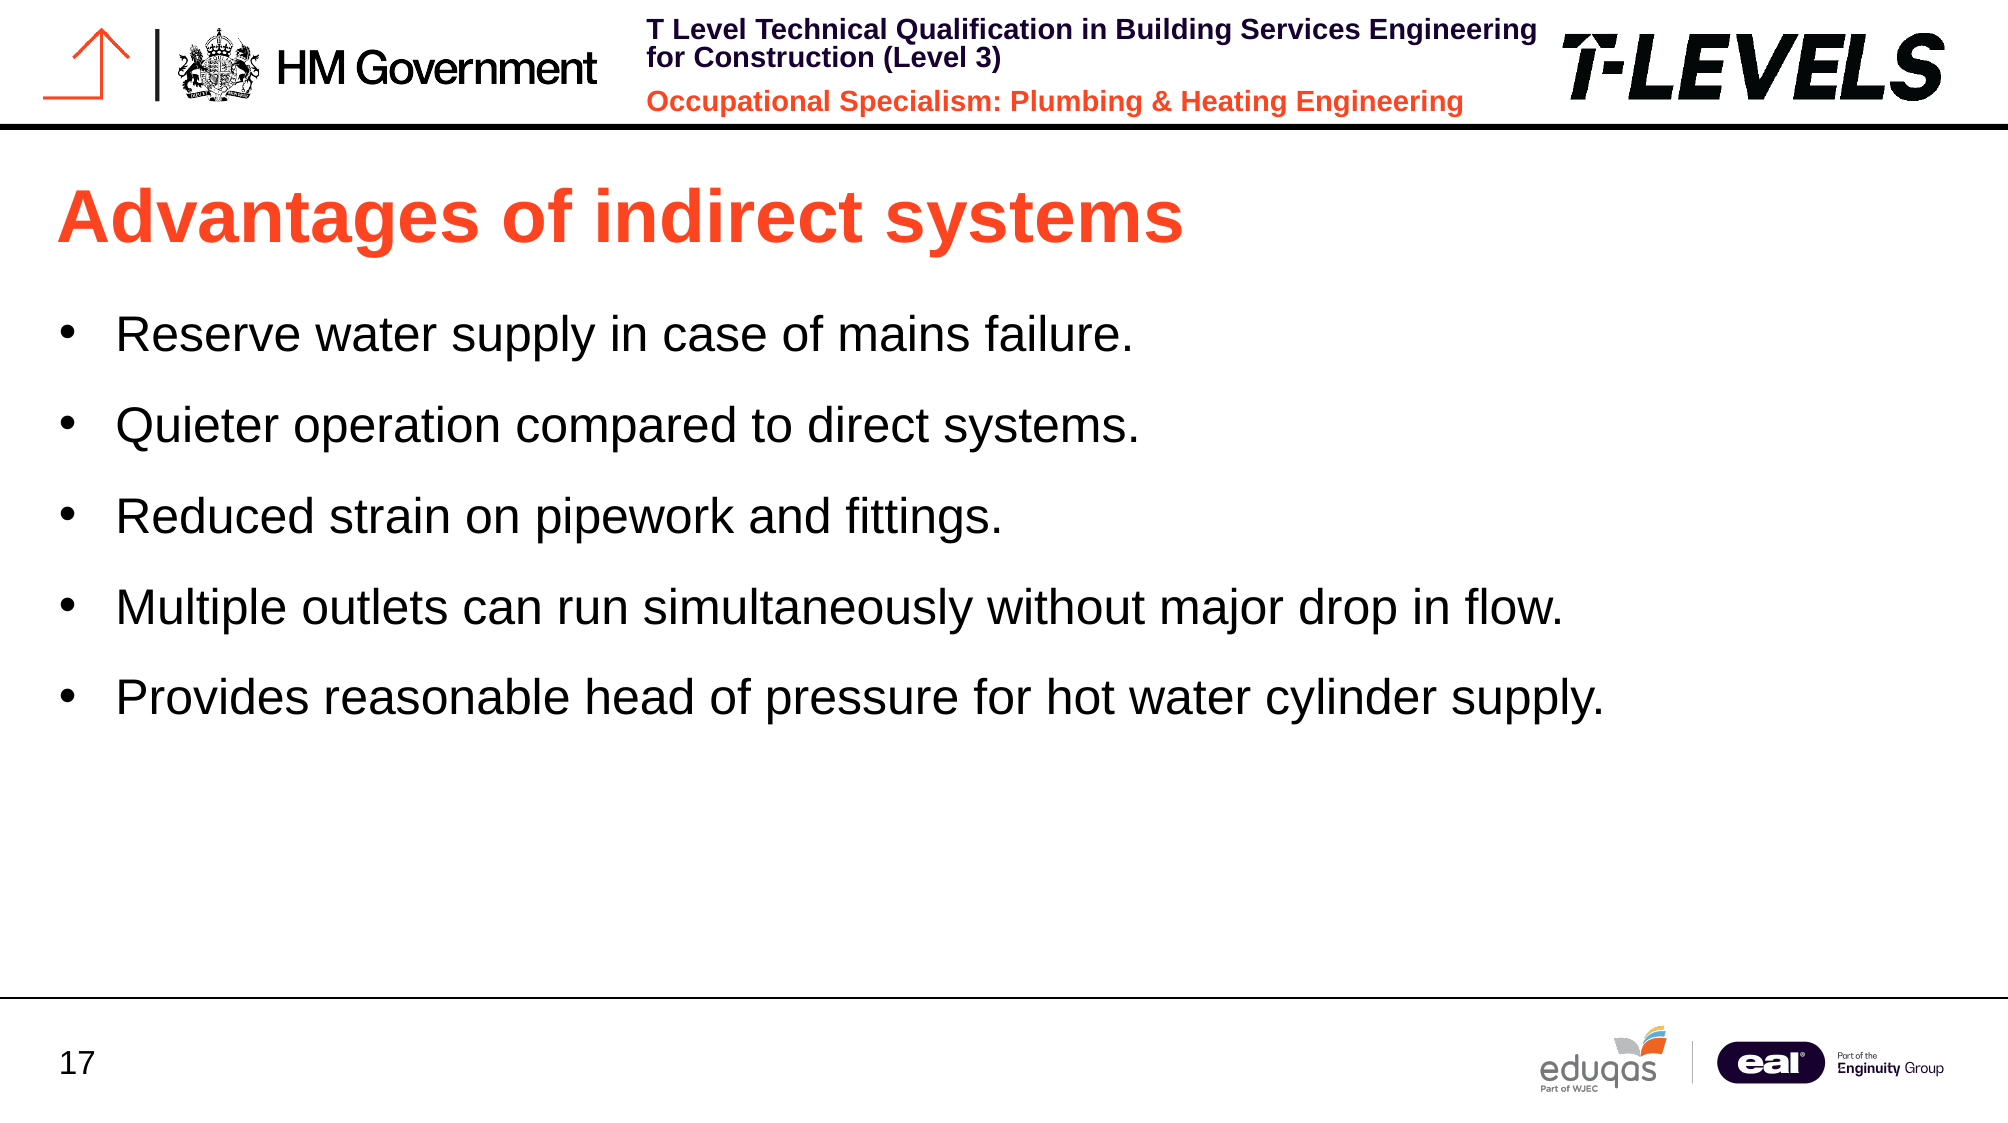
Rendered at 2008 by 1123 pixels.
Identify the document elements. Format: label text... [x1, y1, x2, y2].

title Advantages of indirect systems [41, 111, 1949, 314]
picture [1543, 25, 1964, 108]
picture [38, 27, 136, 100]
picture [1535, 1021, 1949, 1097]
picture [155, 28, 597, 102]
list Reserve water supply in case of mains failure. Quieter operation compared to direct systems. Reduced strain on pipework and fittings. Multiple outlets can run simultaneously without major drop in flow. Provides reasonable head of pressure for hot water cylinder supply. [59, 295, 1949, 949]
